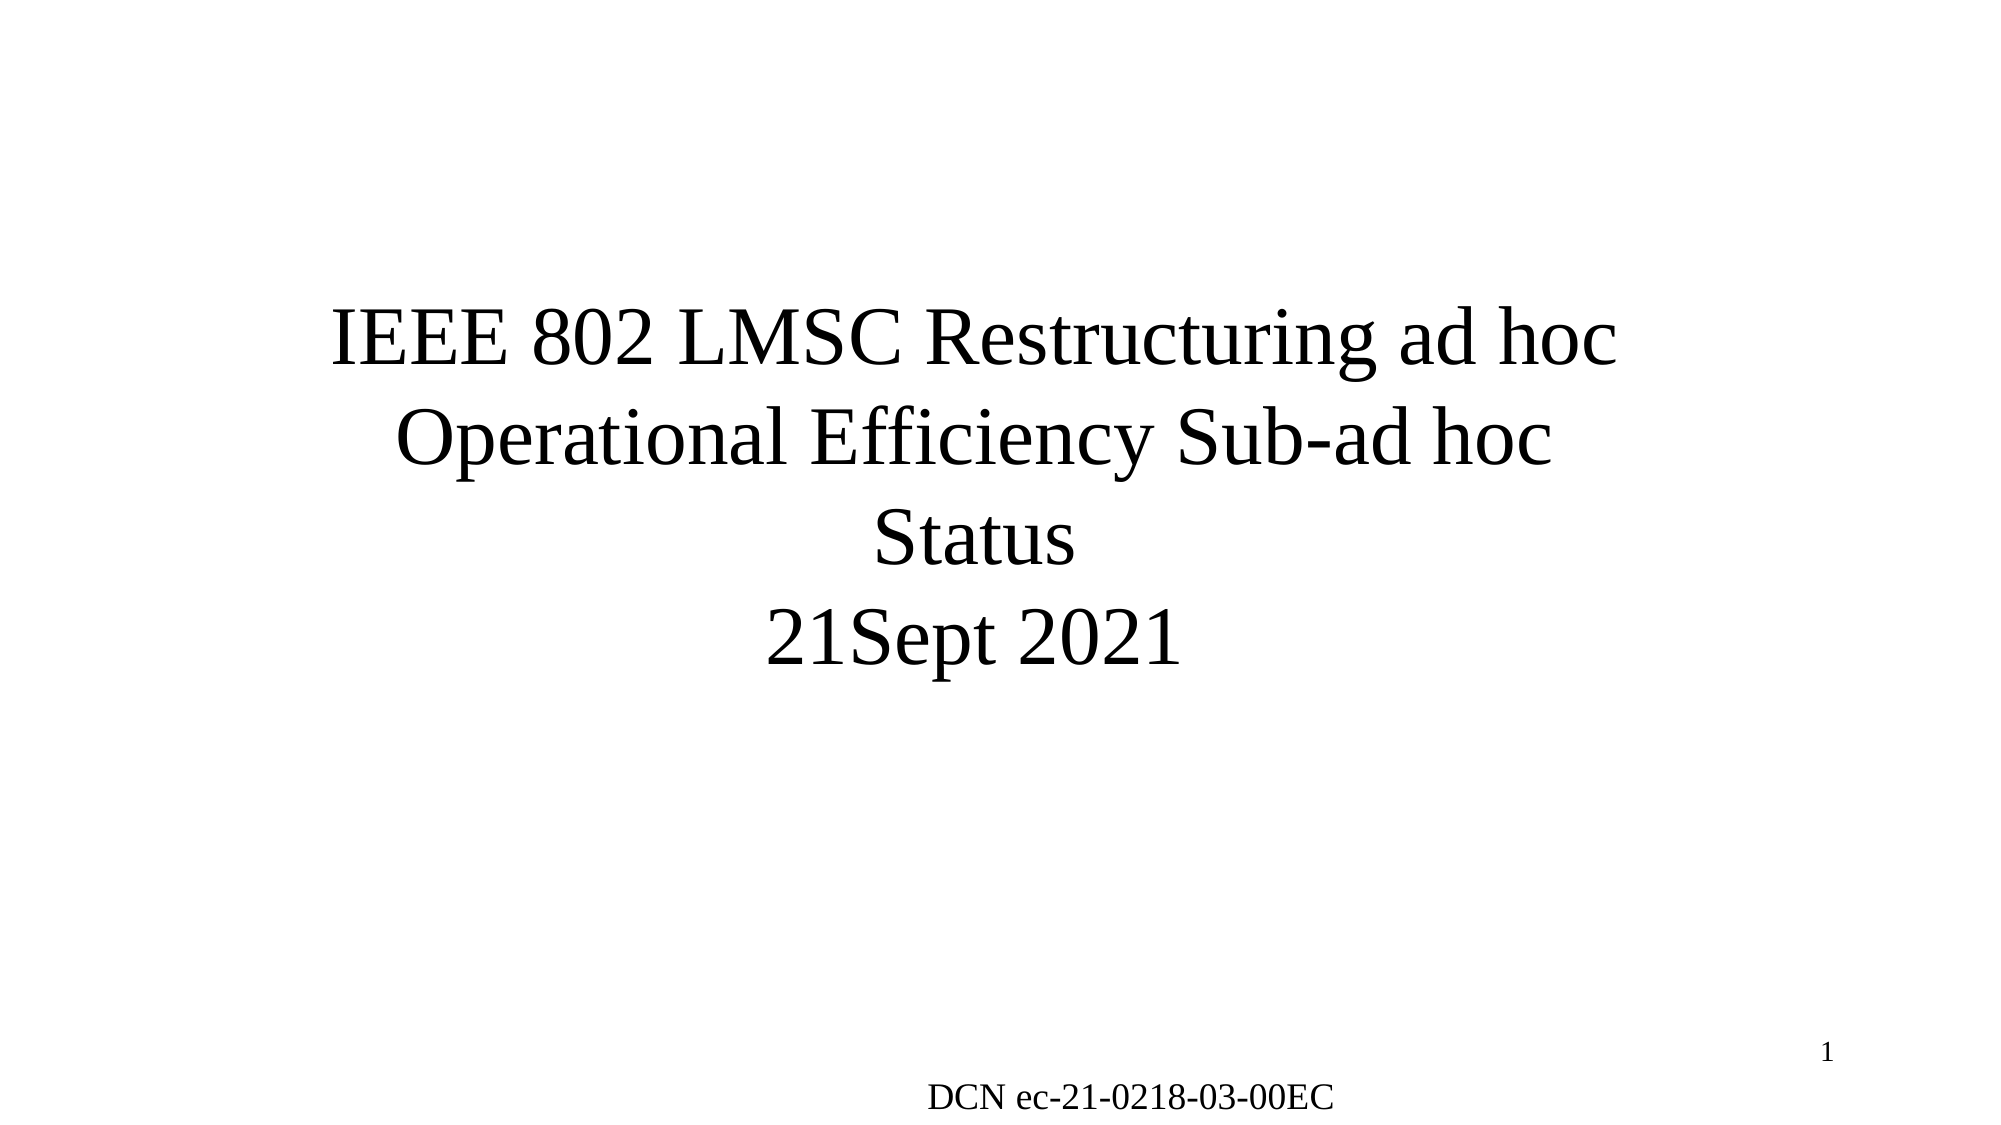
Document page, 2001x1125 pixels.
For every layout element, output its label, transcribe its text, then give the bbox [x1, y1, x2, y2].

title IEEE 802 LMSC Restructuring ad hoc Operational Efficiency Sub-ad hoc Status 21Sept 2021 [274, 224, 1676, 938]
slide_number 1 [1433, 1024, 1851, 1101]
text_box DCN ec-21-0218-03-00EC [912, 1064, 1780, 1125]
